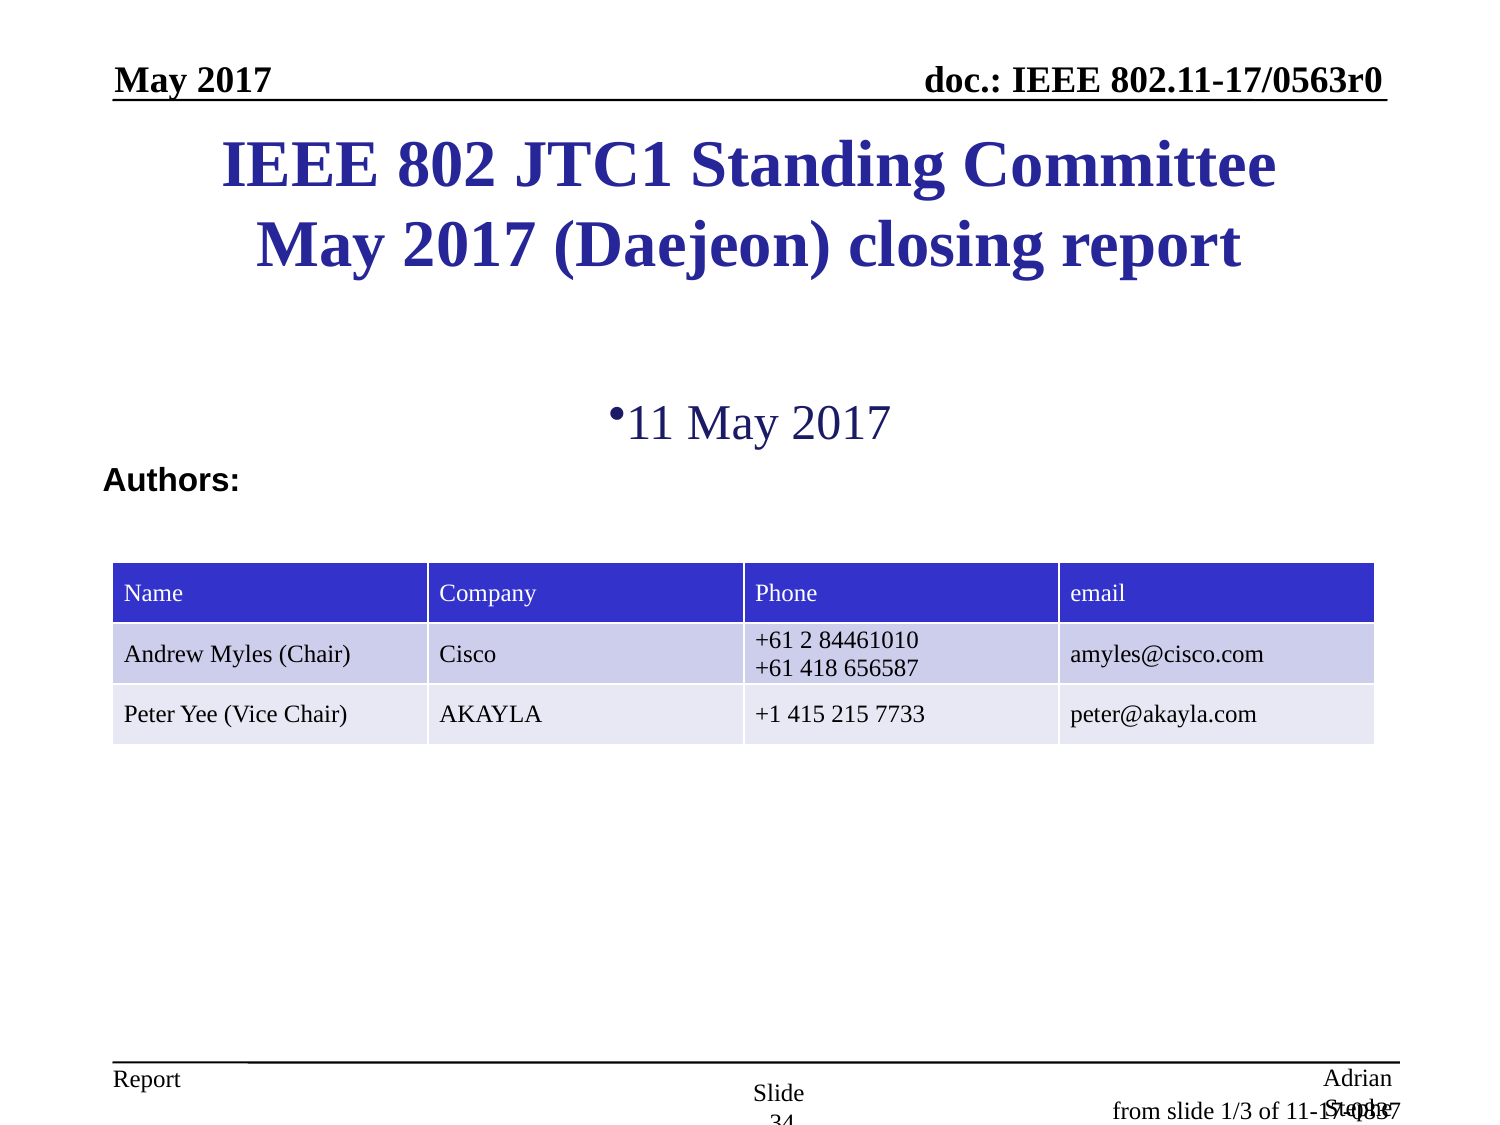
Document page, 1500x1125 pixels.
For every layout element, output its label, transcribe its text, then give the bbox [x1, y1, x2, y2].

table_cell peter@akayla.com [1060, 685, 1374, 744]
table_cell amyles@cisco.com [1060, 624, 1374, 683]
title IEEE 802 JTC1 Standing Committee May 2017 (Daejeon) closing report [112, 112, 1388, 288]
text_box from slide 1/3 of 11-17-0837 [343, 1087, 1417, 1125]
table_header Company [429, 563, 743, 622]
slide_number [114, 54, 374, 101]
table_header Name [113, 563, 427, 622]
table_cell +61 2 84461010 +61 418 656587 [745, 624, 1058, 683]
table_cell Cisco [429, 624, 743, 683]
footer Adrian Stephens, Intel Corporation [1315, 1061, 1393, 1092]
table_cell Peter Yee (Vice Chair) [113, 685, 427, 744]
table_header Phone [745, 563, 1058, 622]
list 11 May 2017 [112, 382, 1388, 445]
slide_number Slide 34 [743, 1076, 821, 1087]
text_box Authors: [87, 450, 325, 513]
table_header email [1060, 563, 1374, 622]
table_cell +1 415 215 7733 [745, 685, 1058, 744]
table_cell AKAYLA [429, 685, 743, 744]
table_cell Andrew Myles (Chair) [113, 624, 427, 683]
